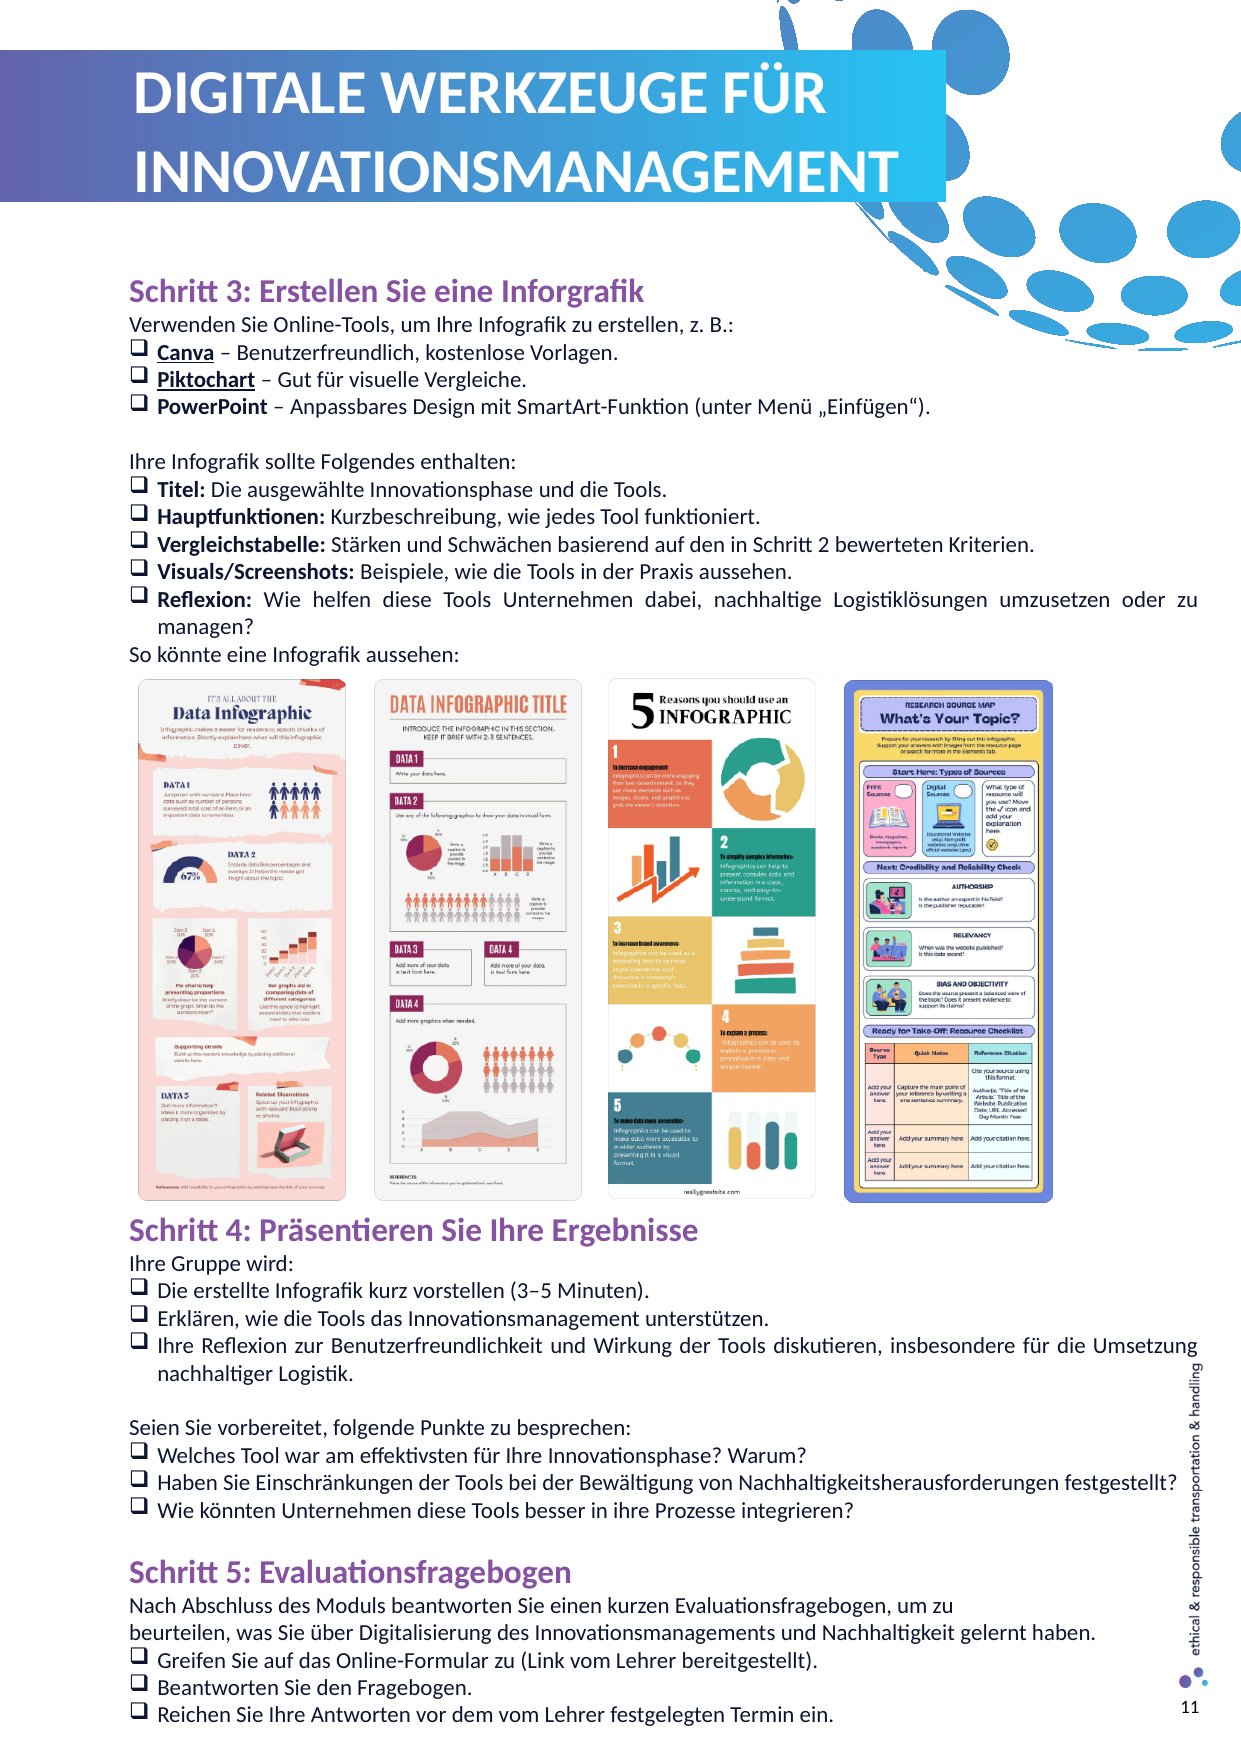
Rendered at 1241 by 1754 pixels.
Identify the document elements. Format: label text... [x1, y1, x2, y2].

picture [598, 672, 821, 1204]
text_box [888, 202, 949, 243]
text_box [1215, 340, 1241, 348]
text_box [1221, 112, 1241, 172]
text_box [1215, 321, 1233, 341]
text_box [788, 0, 800, 4]
picture [126, 672, 586, 1204]
list Schritt 3: Erstellen Sie eine Inforgrafik Verwenden Sie Online-Tools, um Ihre Infografik zu erstellen, z. B.: Canva – Benutzerfreundlich, kostenlose Vorlagen. Piktochart – Gut für visuelle Vergleiche. PowerPoint – Anpassbares Design mit SmartArt-Funktion (unter Menü „Einfügen“). Ihre Infografik sollte Folgendes enthalten: Titel: Die ausgewählte Innovationsphase und die Tools. Hauptfunktionen: Kurzbeschreibung, wie jedes Tool funktioniert. Vergleichstabelle: Stärken und Schwächen basierend auf den in Schritt 2 bewerteten Kriterien. Visuals/Screenshots: Beispiele, wie die Tools in der Praxis aussehen. Reflexion: Wie helfen diese Tools Unternehmen dabei, nachhaltige Logistiklösungen umzusetzen oder zu managen? So könnte eine Infografik aussehen: Schritt 4: Präsentieren Sie Ihre Ergebnisse Ihre Gruppe wird: Die erstellte Infografik kurz vorstellen (3–5 Minuten). Erklären, wie die Tools das Innovationsmanagement unterstützen. Ihre Reflexion zur Benutzerfreundlichkeit und Wirkung der Tools diskutieren, insbesondere für die Umsetzung nachhaltiger Logistik. Seien Sie vorbereitet, folgende Punkte zu besprechen: Welches Tool war am effektivsten für Ihre Innovationsphase? Warum? Haben Sie Einschränkungen der Tools bei der Bewältigung von Nachhaltigkeitsherausforderungen festgestellt? Wie könnten Unternehmen diese Tools besser in ihre Prozesse integrieren? Schritt 5: Evaluationsfragebogen Nach Abschluss des Moduls beantworten Sie einen kurzen Evaluationsfragebogen, um zu beurteilen, was Sie über Digitalisierung des Innovationsmanagements und Nachhaltigkeit gelernt haben. Greifen Sie auf das Online-Formular zu (Link vom Lehrer bereitgestellt). Beantworten Sie den Fragebogen. Reichen Sie Ihre Antworten vor dem vom Lehrer festgelegten Termin ein. [114, 262, 1215, 1754]
text_box [852, 9, 913, 50]
text_box [946, 114, 970, 181]
list DIGITALE WERKZEUGE FÜR INNOVATIONSMANAGEMENT [0, 50, 946, 202]
text_box [1059, 203, 1137, 262]
text_box [1220, 270, 1241, 306]
text_box [855, 202, 933, 262]
text_box [1167, 200, 1240, 258]
text_box [779, 6, 799, 50]
text_box [932, 10, 1010, 95]
text_box [946, 256, 980, 262]
picture [833, 672, 1063, 1204]
text_box [963, 196, 1036, 257]
